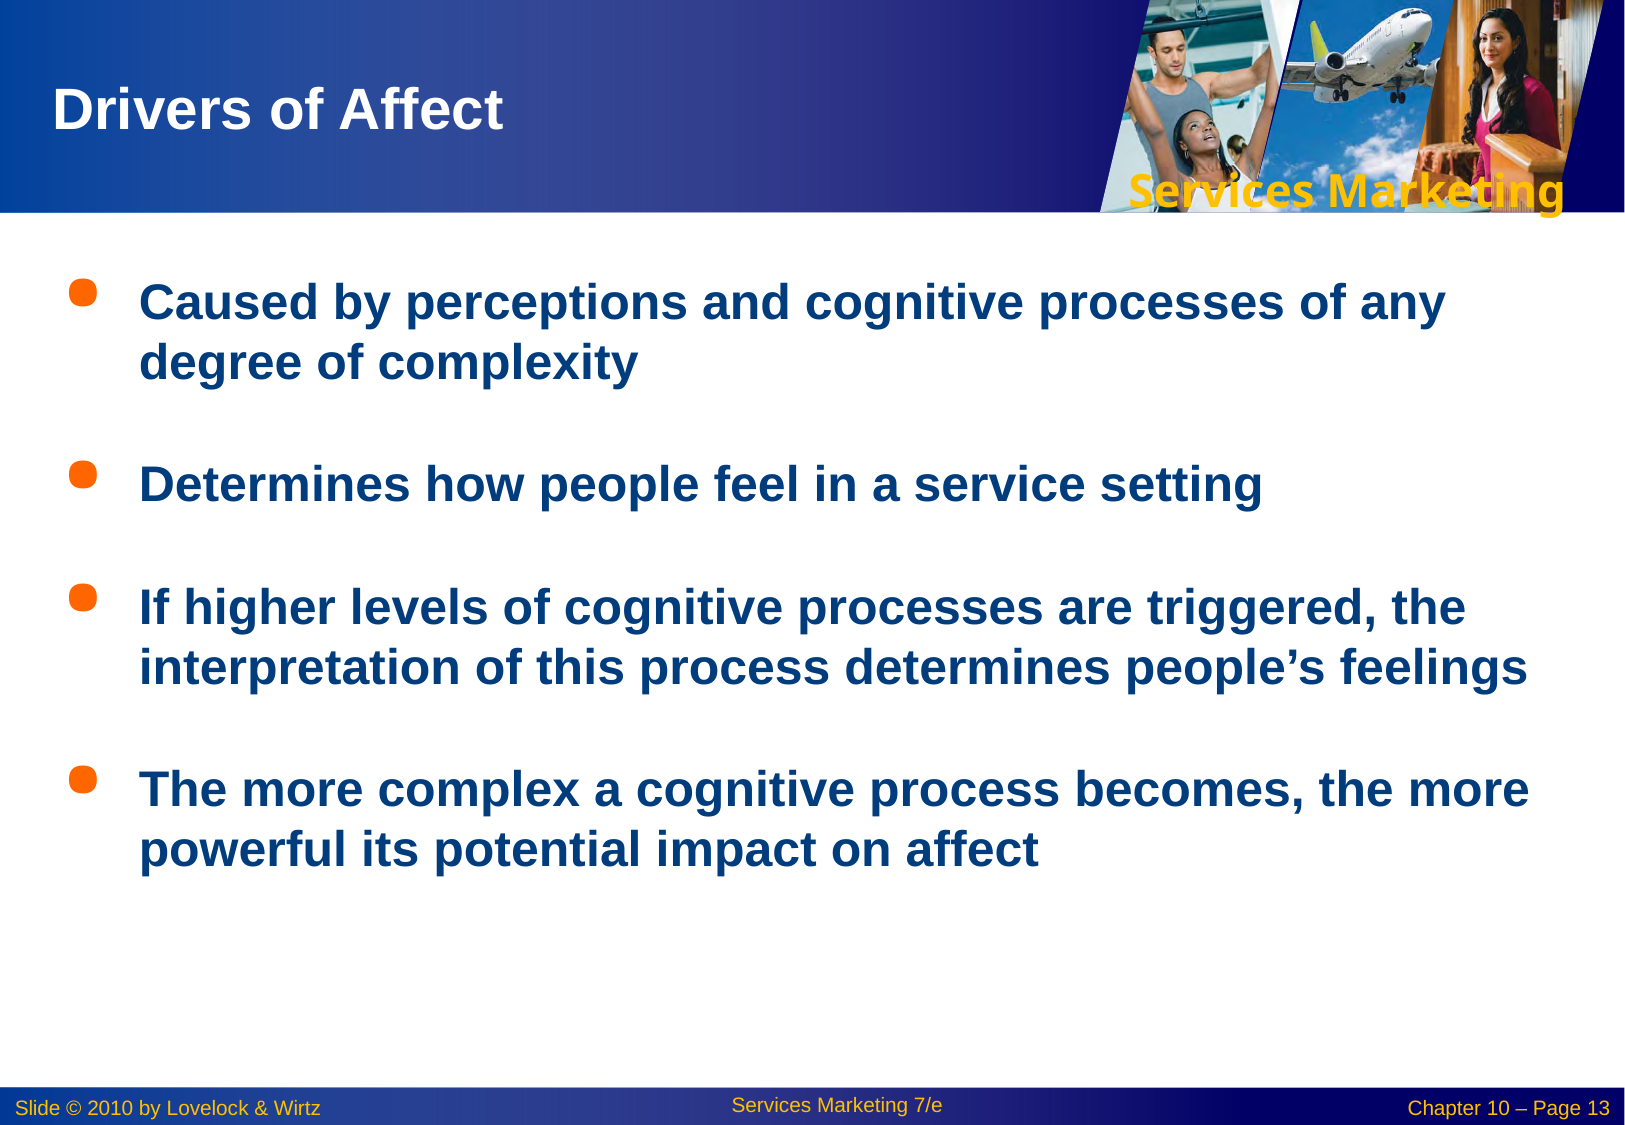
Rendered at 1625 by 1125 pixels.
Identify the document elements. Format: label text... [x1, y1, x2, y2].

picture [1100, 0, 1604, 213]
title Drivers of Affect [36, 37, 1088, 176]
picture [1546, 187, 1556, 202]
picture [1162, 186, 1172, 192]
list Caused by perceptions and cognitive processes of any degree of complexity Determines how people feel in a service setting If higher levels of cognitive processes are triggered, the interpretation of this process determines people’s feelings The more complex a cognitive process becomes, the more powerful its potential impact on affect [49, 261, 1588, 1051]
